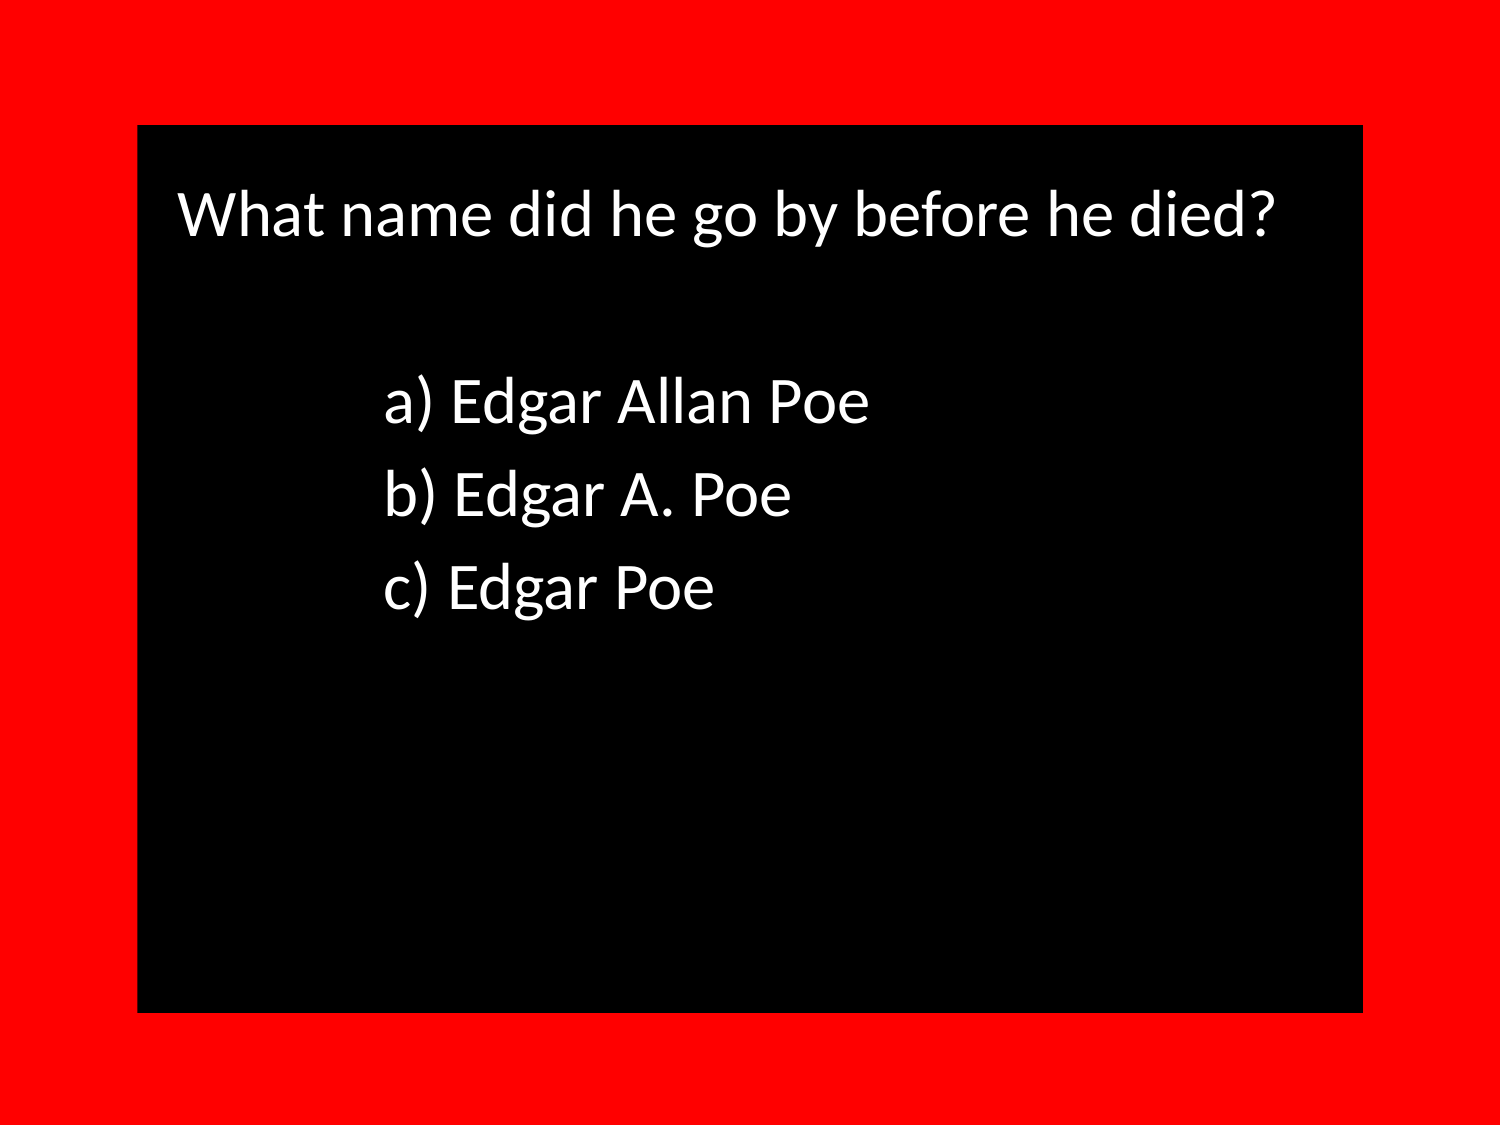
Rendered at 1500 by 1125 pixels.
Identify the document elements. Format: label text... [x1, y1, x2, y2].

list What name did he go by before he died? a) Edgar Allan Poe b) Edgar A. Poe c) Edgar Poe [162, 162, 1375, 1013]
text_box [135, 123, 1365, 1015]
